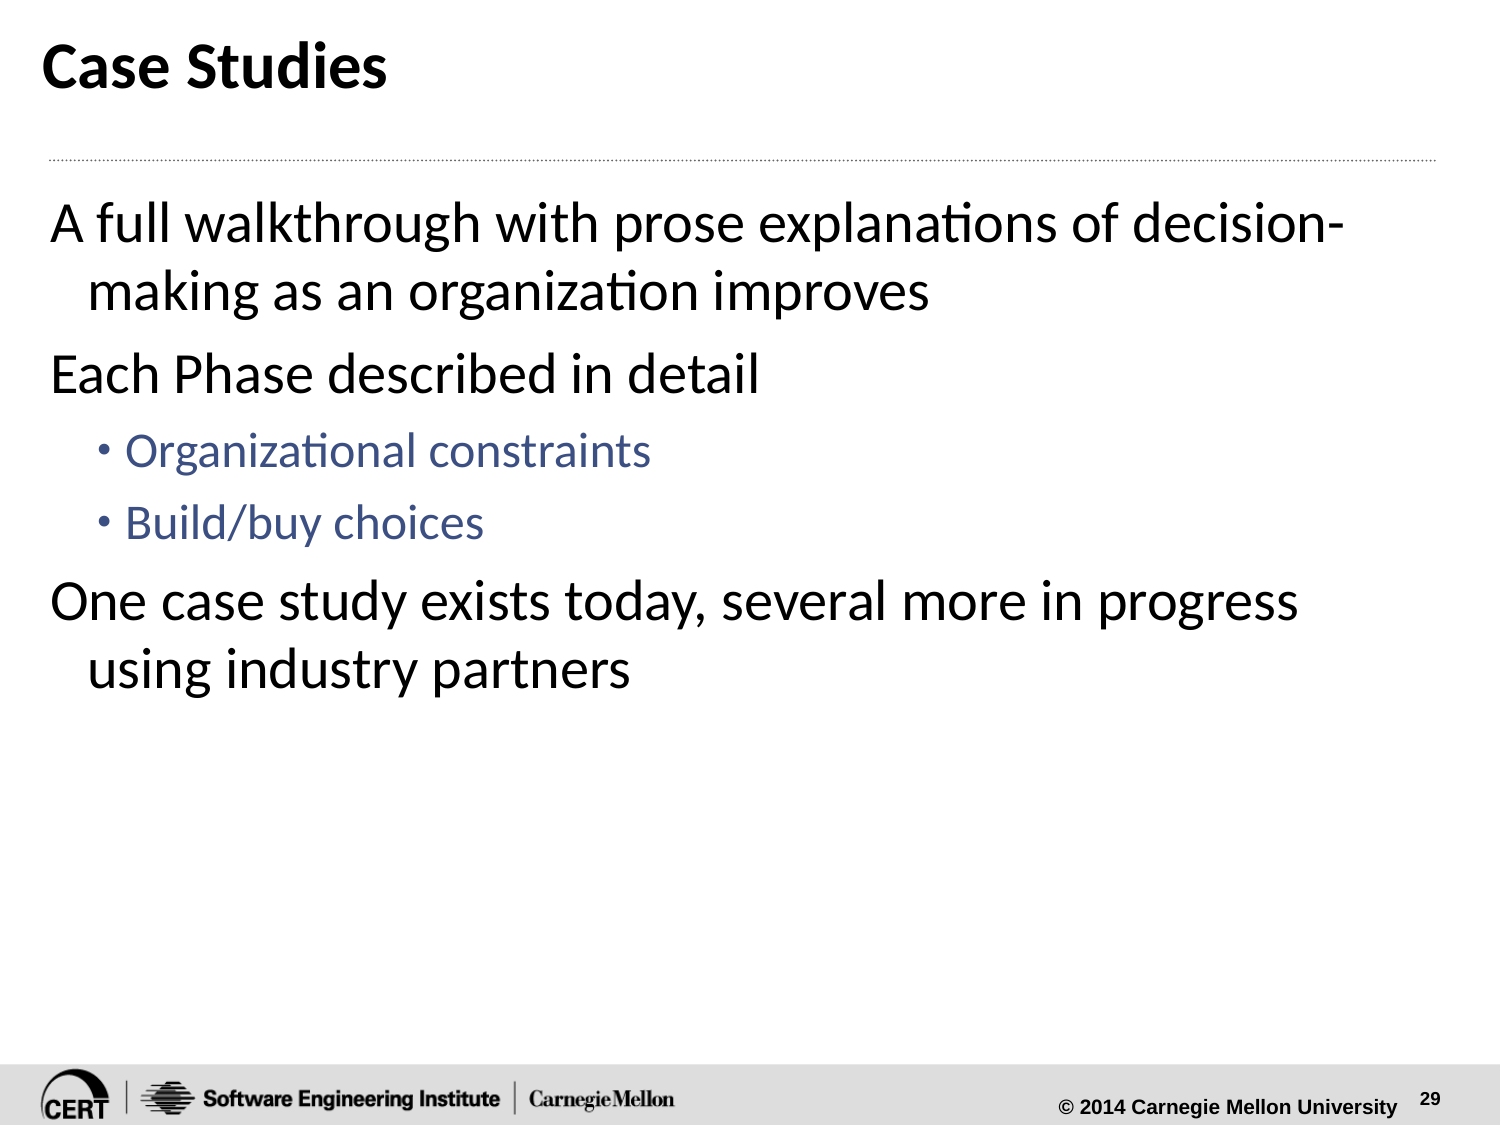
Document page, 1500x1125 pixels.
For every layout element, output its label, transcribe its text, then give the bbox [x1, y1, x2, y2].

list A full walkthrough with prose explanations of decision-making as an organization improves Each Phase described in detail Organizational constraints Build/buy choices One case study exists today, several more in progress using industry partners [49, 187, 1438, 1001]
picture [24, 1065, 688, 1125]
title Case Studies [42, 37, 1434, 155]
